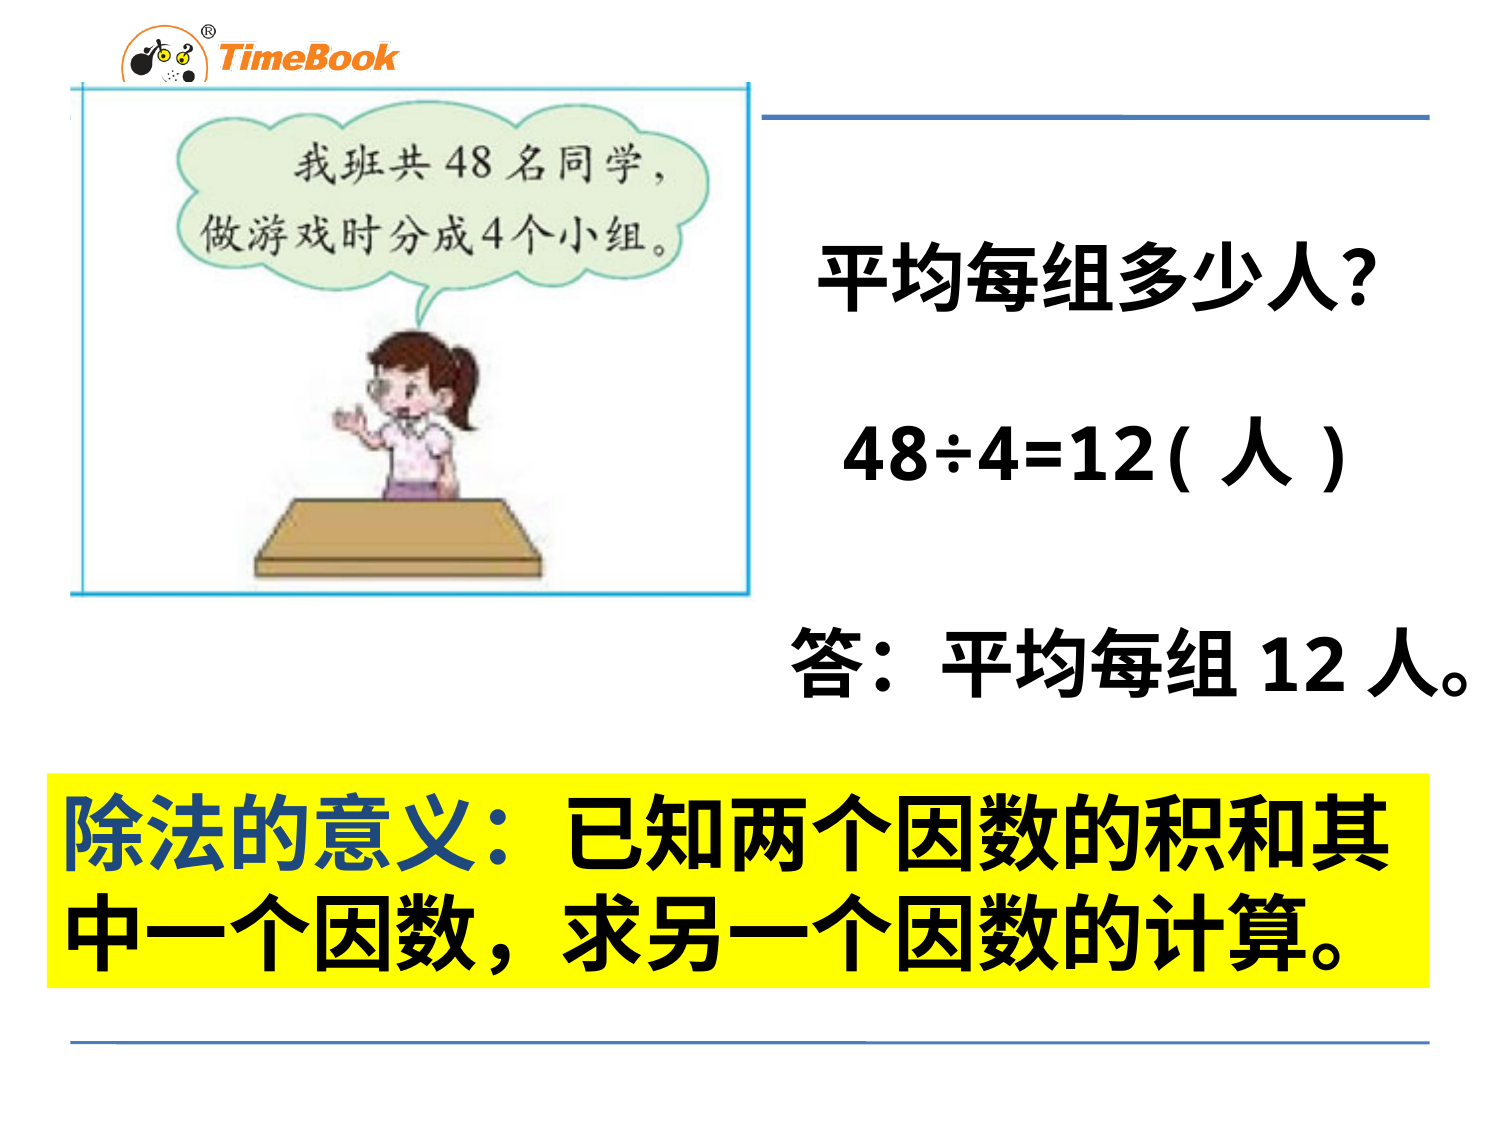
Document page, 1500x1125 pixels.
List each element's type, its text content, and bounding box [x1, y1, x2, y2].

picture [70, 22, 762, 601]
text_box 除法的意义：已知两个因数的积和其中一个因数，求另一个因数的计算。 [46, 773, 1430, 989]
text_box 48÷4=12(人) [826, 398, 1372, 504]
text_box 平均每组多少人？ [801, 222, 1431, 328]
text_box 答：平均每组12人。 [775, 609, 1500, 715]
